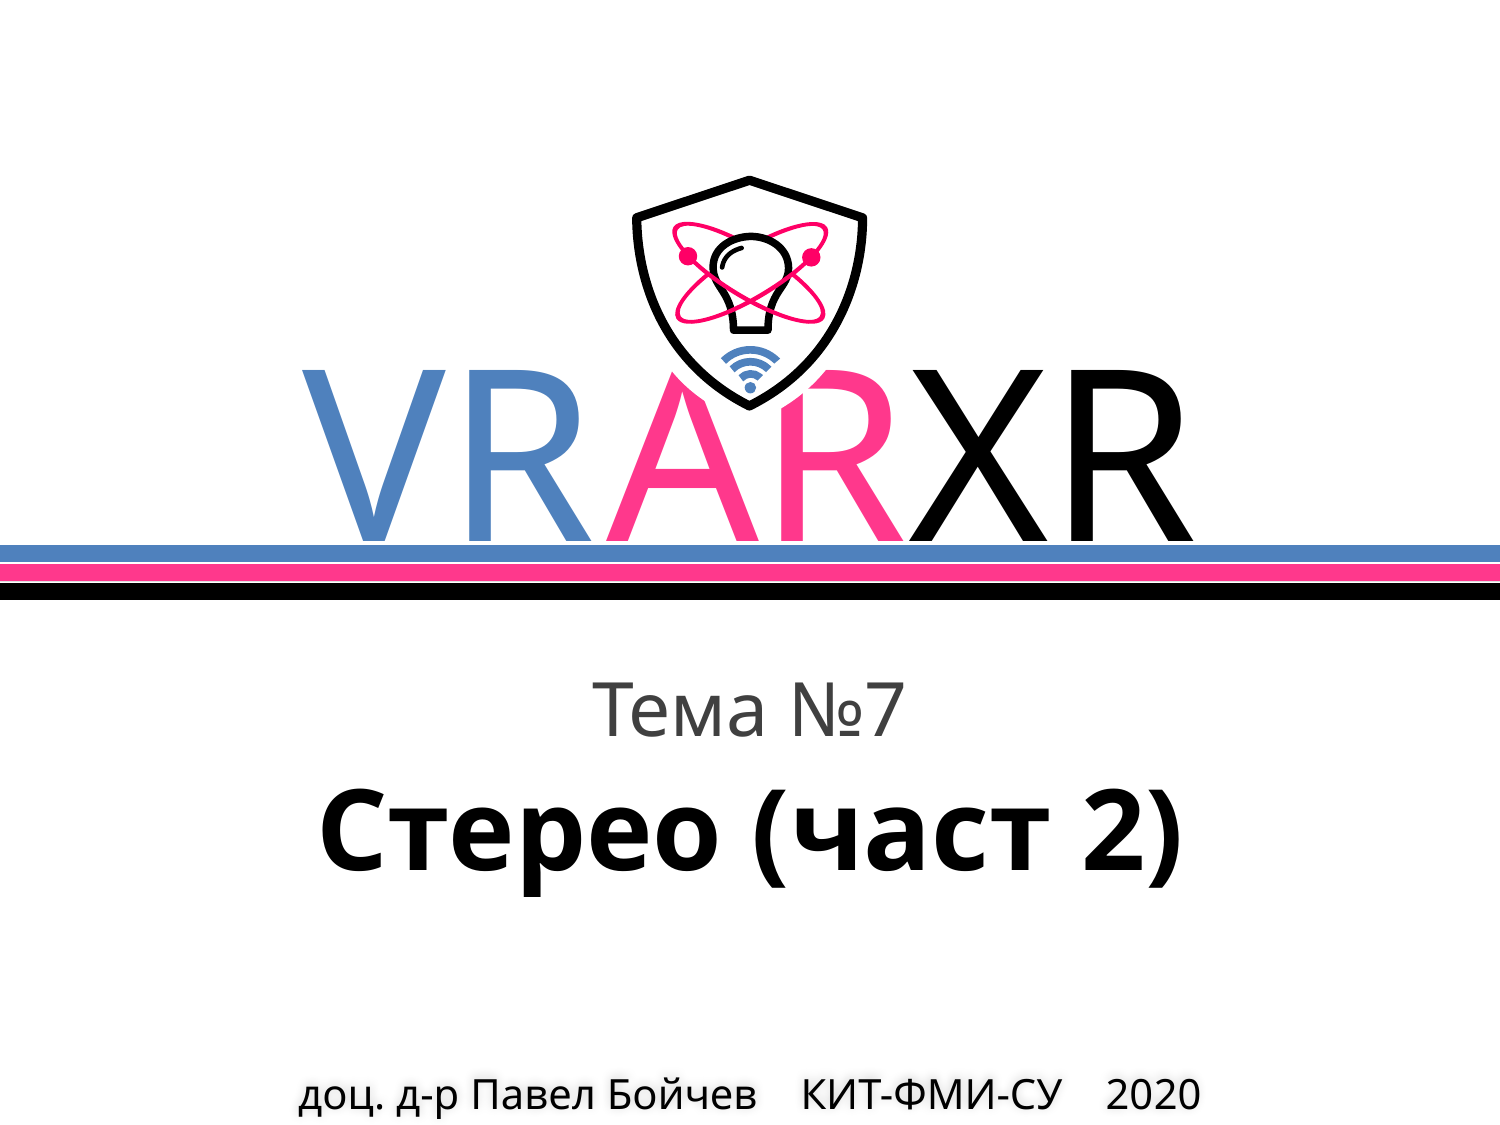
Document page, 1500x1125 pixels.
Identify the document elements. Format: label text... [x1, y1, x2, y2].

list Тема №7 [0, 650, 1500, 763]
title доц. д-р Павел Бойчев КИТ-ФМИ-СУ 2020 [0, 1027, 1500, 1125]
list Стерео (част 2) [0, 763, 1500, 888]
